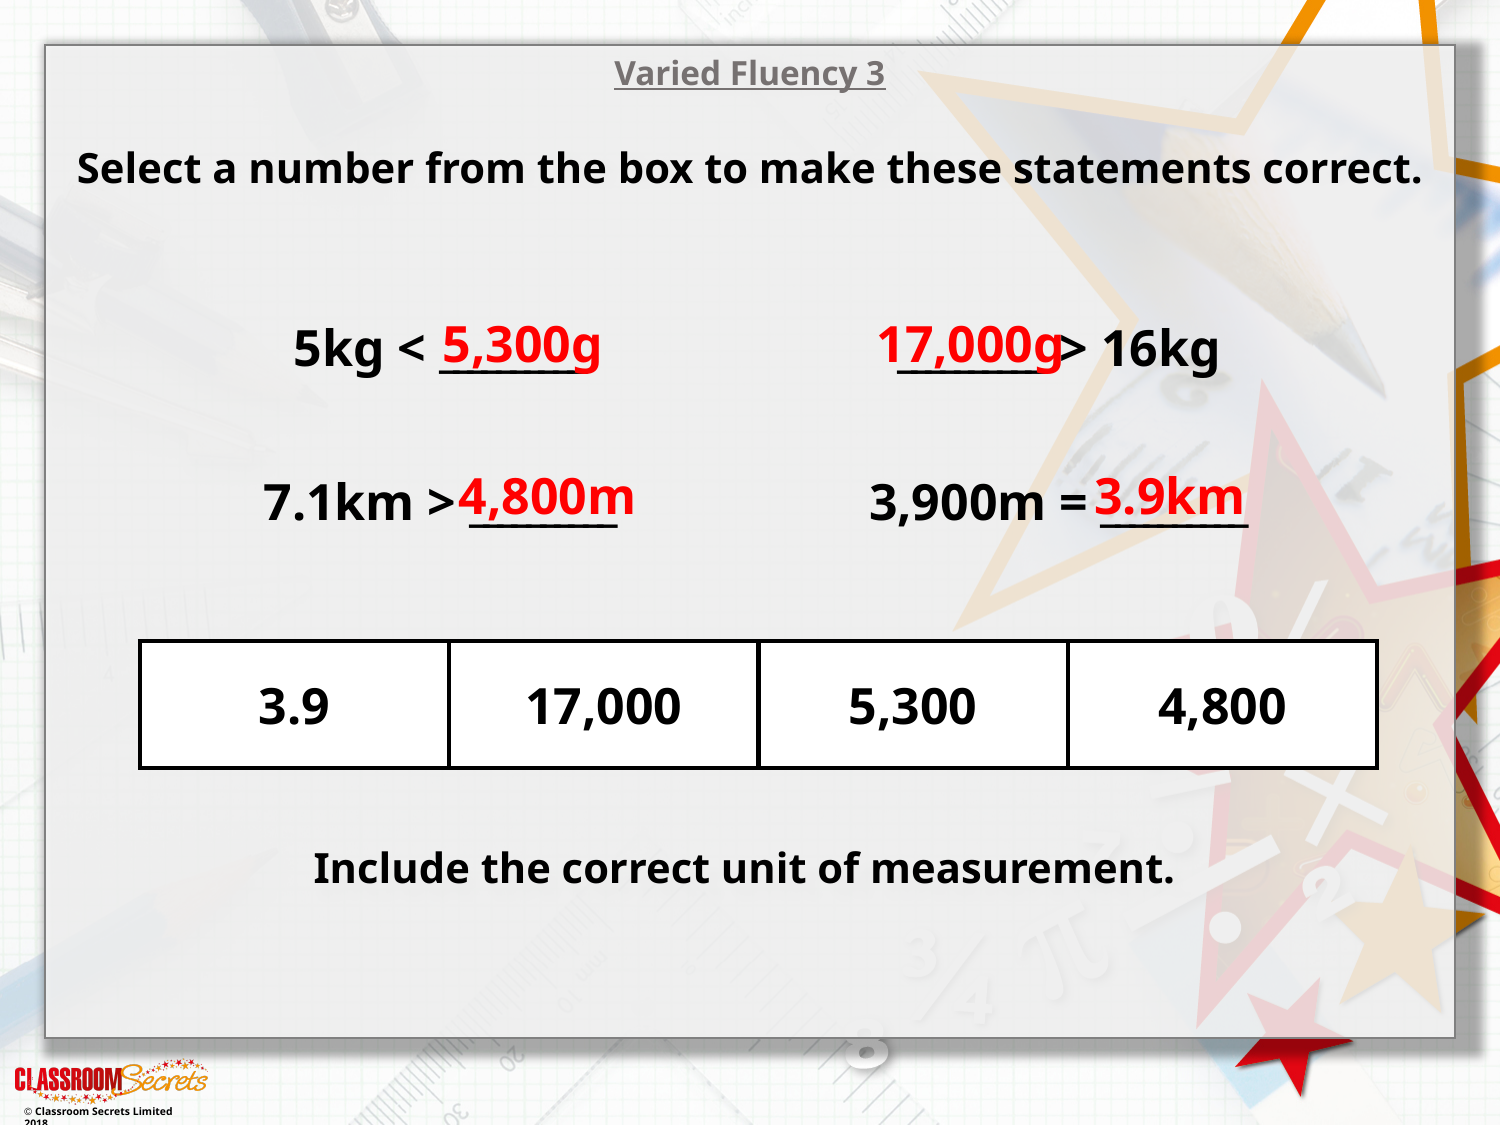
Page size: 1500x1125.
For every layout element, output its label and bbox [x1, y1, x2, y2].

picture [0, 0, 1500, 1125]
text_box [9, 1058, 213, 1125]
